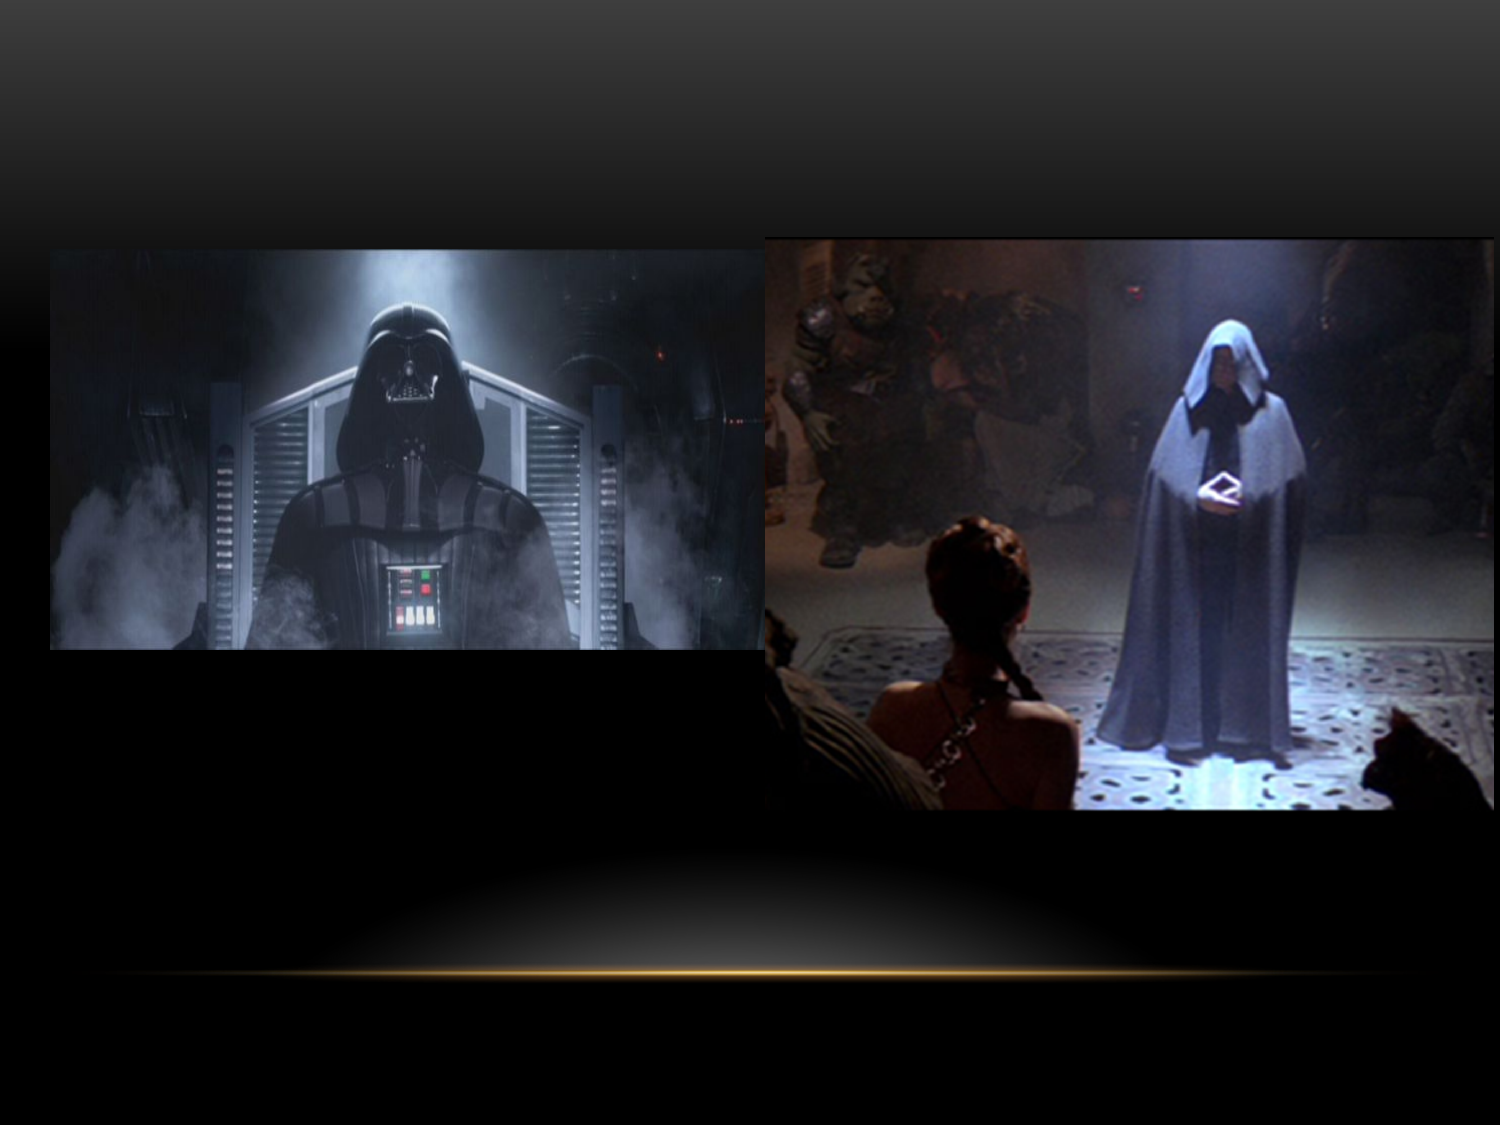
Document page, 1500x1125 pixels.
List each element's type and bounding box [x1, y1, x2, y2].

list [49, 249, 759, 651]
picture [0, 0, 1500, 1125]
